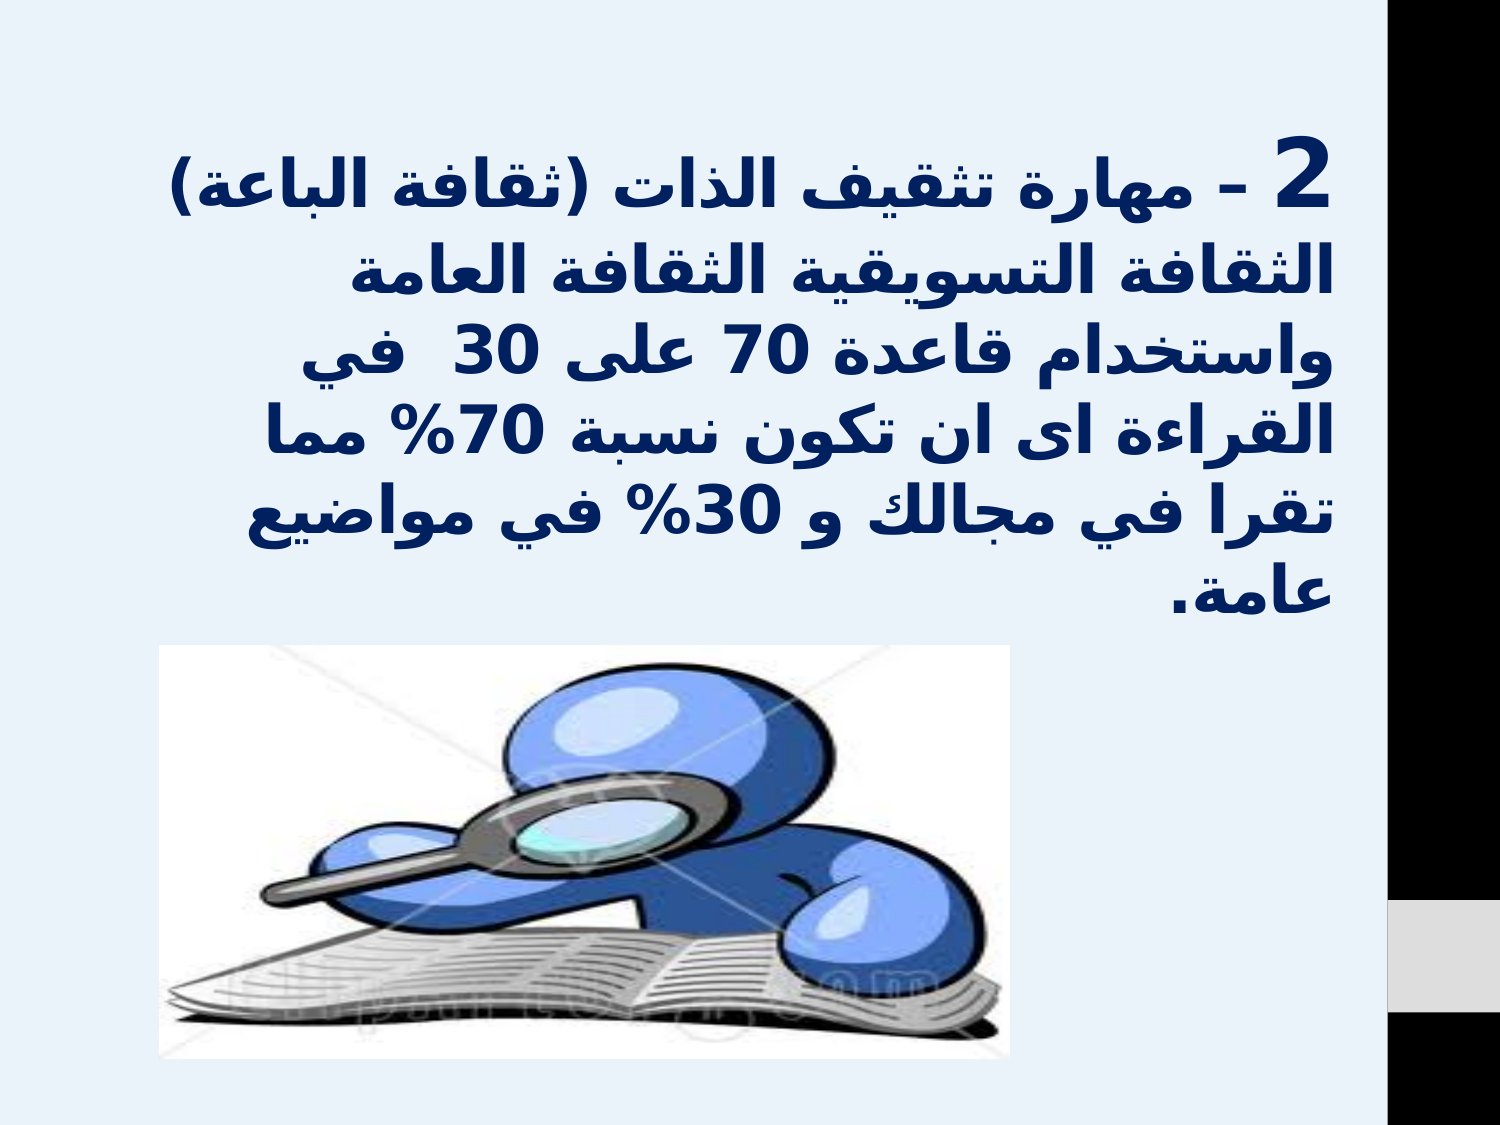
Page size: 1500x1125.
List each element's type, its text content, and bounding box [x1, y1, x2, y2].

text_box 2 – مهارة تثقيف الذات (ثقافة الباعة) الثقافة التسويقية الثقافة العامة واستخدام قاعدة 70 على 30 في القراءة اى ان تكون نسبة 70% مما تقرا في مجالك و 30% في مواضيع عامة. [100, 0, 1353, 1074]
picture [158, 644, 1011, 1060]
